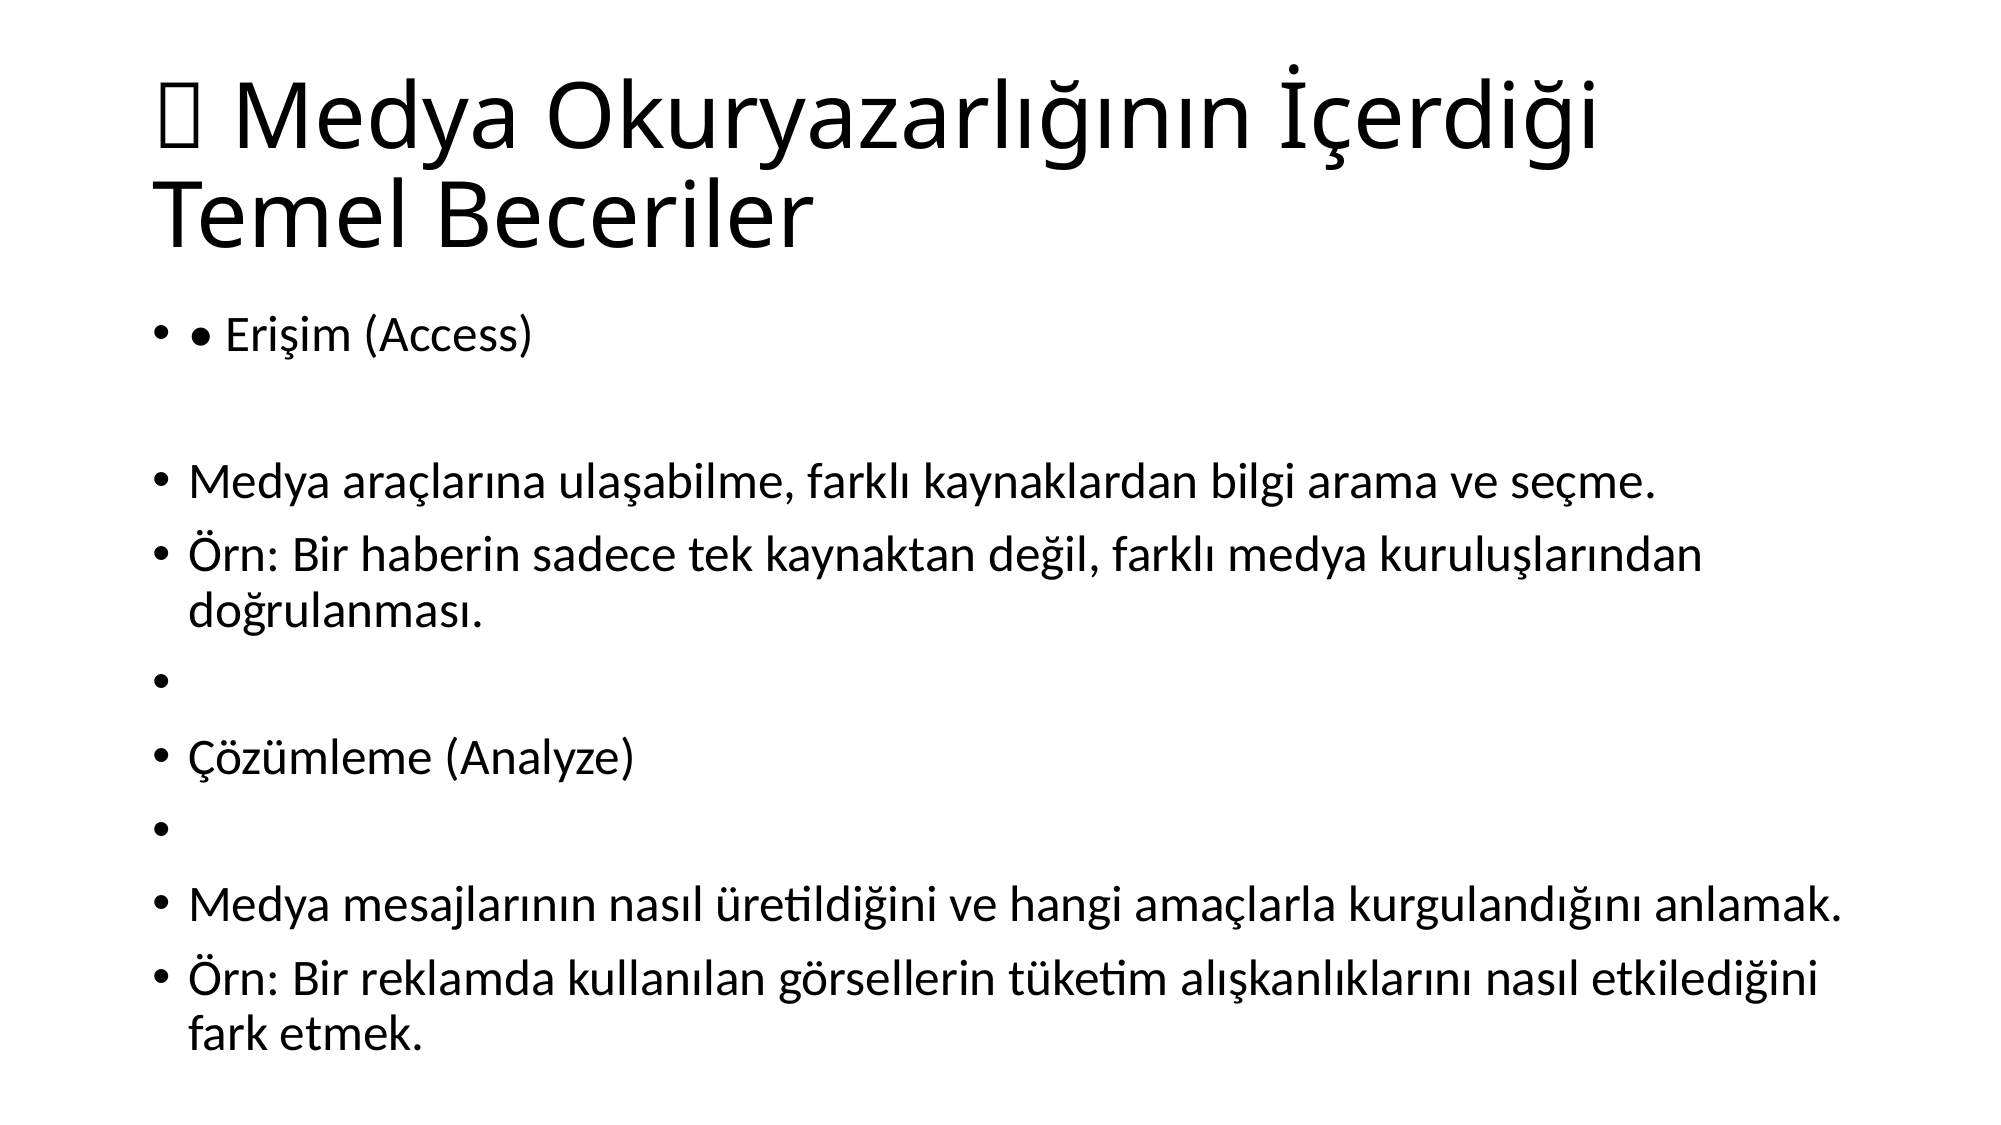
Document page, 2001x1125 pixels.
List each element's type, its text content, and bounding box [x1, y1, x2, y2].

list • Erişim (Access) Medya araçlarına ulaşabilme, farklı kaynaklardan bilgi arama ve seçme. Örn: Bir haberin sadece tek kaynaktan değil, farklı medya kuruluşlarından doğrulanması. Çözümleme (Analyze) Medya mesajlarının nasıl üretildiğini ve hangi amaçlarla kurgulandığını anlamak. Örn: Bir reklamda kullanılan görsellerin tüketim alışkanlıklarını nasıl etkilediğini fark etmek. [137, 299, 1863, 1125]
title 📌 Medya Okuryazarlığının İçerdiği Temel Beceriler [137, 59, 1863, 278]
